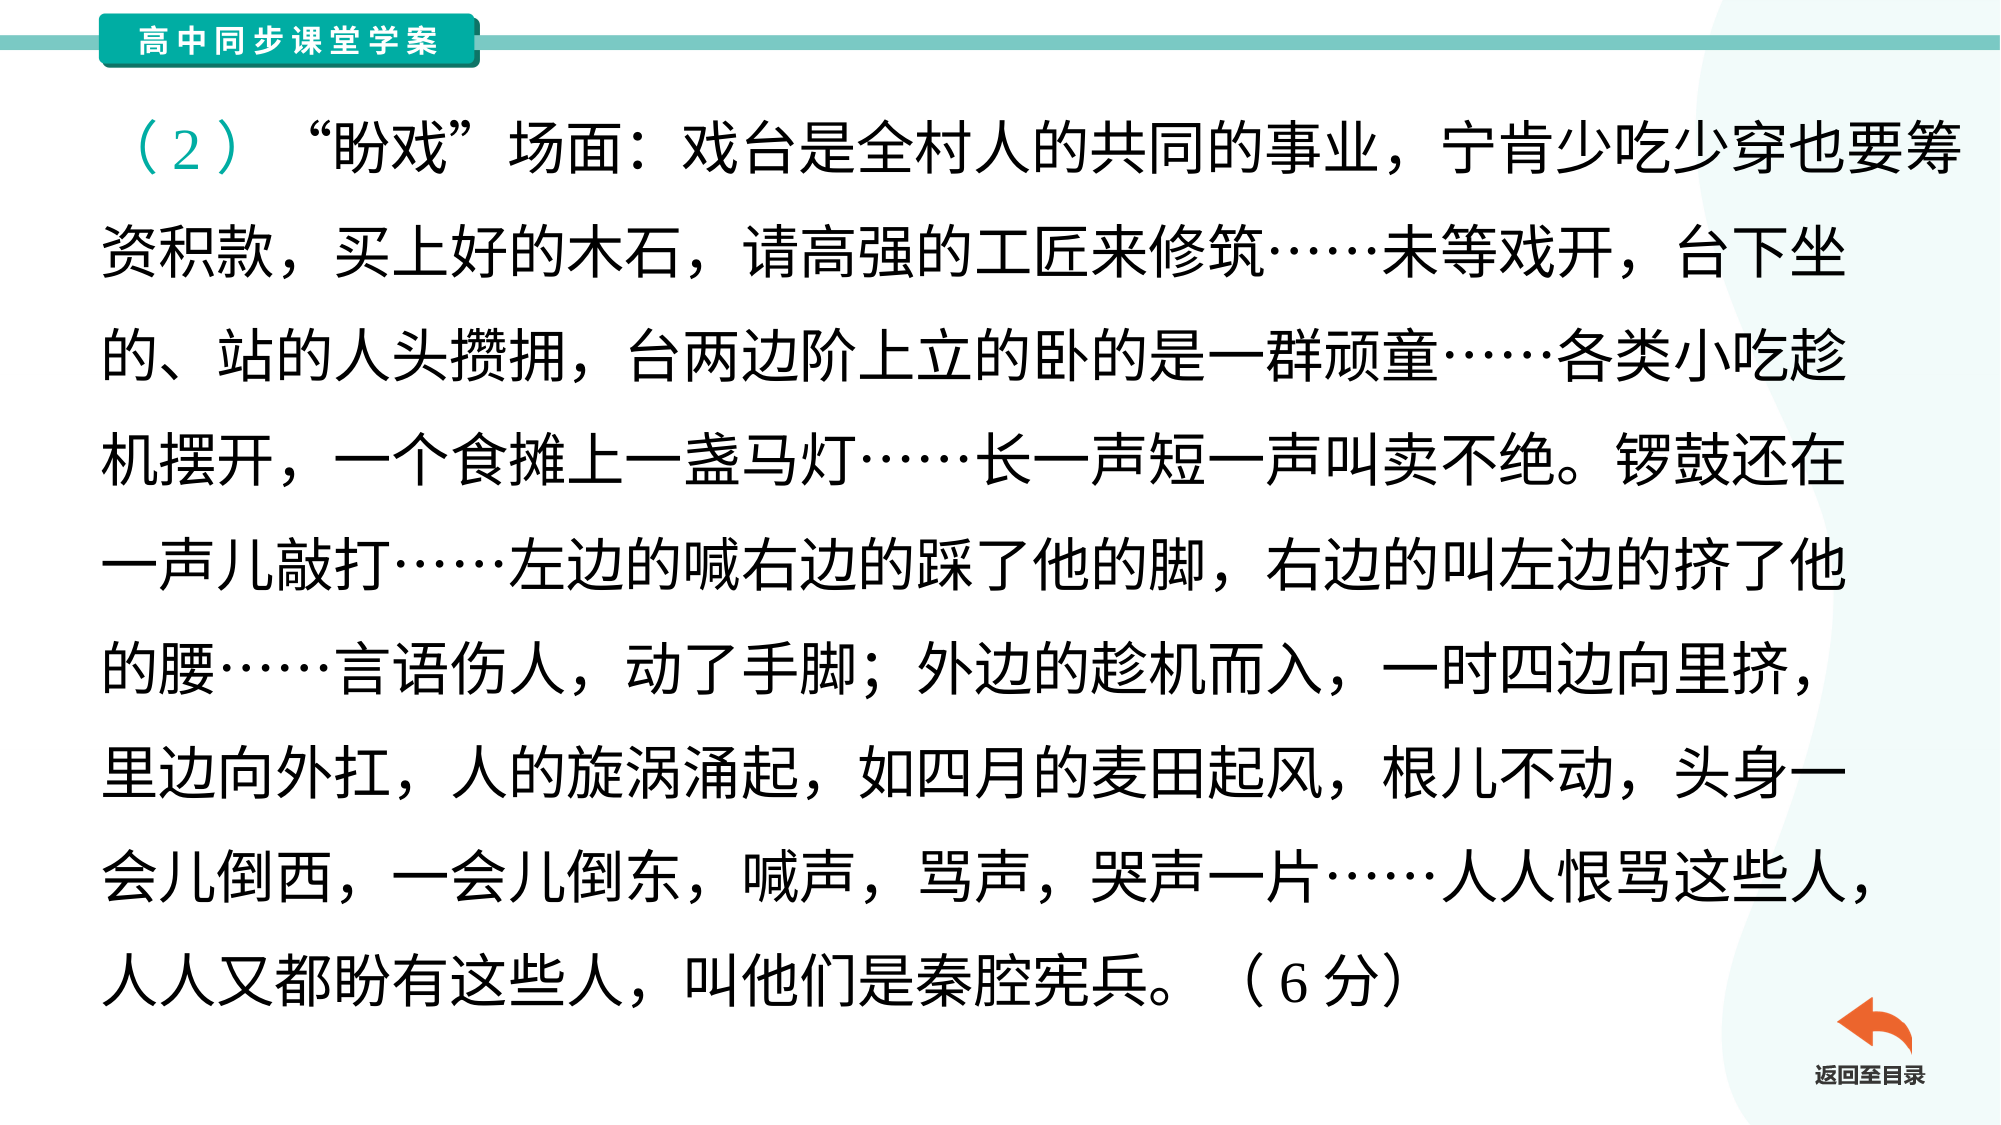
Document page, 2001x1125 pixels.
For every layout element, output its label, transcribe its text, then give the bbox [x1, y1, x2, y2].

picture [0, 0, 2000, 1125]
text_box （2）“盼戏”场面：戏台是全村人的共同的事业，宁肯少吃少穿也要筹 资积款，买上好的木石，请高强的工匠来修筑……未等戏开，台下坐 的、站的人头攒拥，台两边阶上立的卧的是一群顽童……各类小吃趁 机摆开，一个食摊上一盏马灯……长一声短一声叫卖不绝。锣鼓还在 一声儿敲打……左边的喊右边的踩了他的脚，右边的叫左边的挤了他 的腰……言语伤人，动了手脚；外边的趁机而入，一时四边向里挤， 里边向外扛，人的旋涡涌起，如四月的麦田起风，根儿不动，头身一 会儿倒西，一会儿倒东，喊声，骂声，哭声一片……人人恨骂这些人， 人人又都盼有这些人，叫他们是秦腔宪兵。（6分） [100, 76, 1899, 1015]
